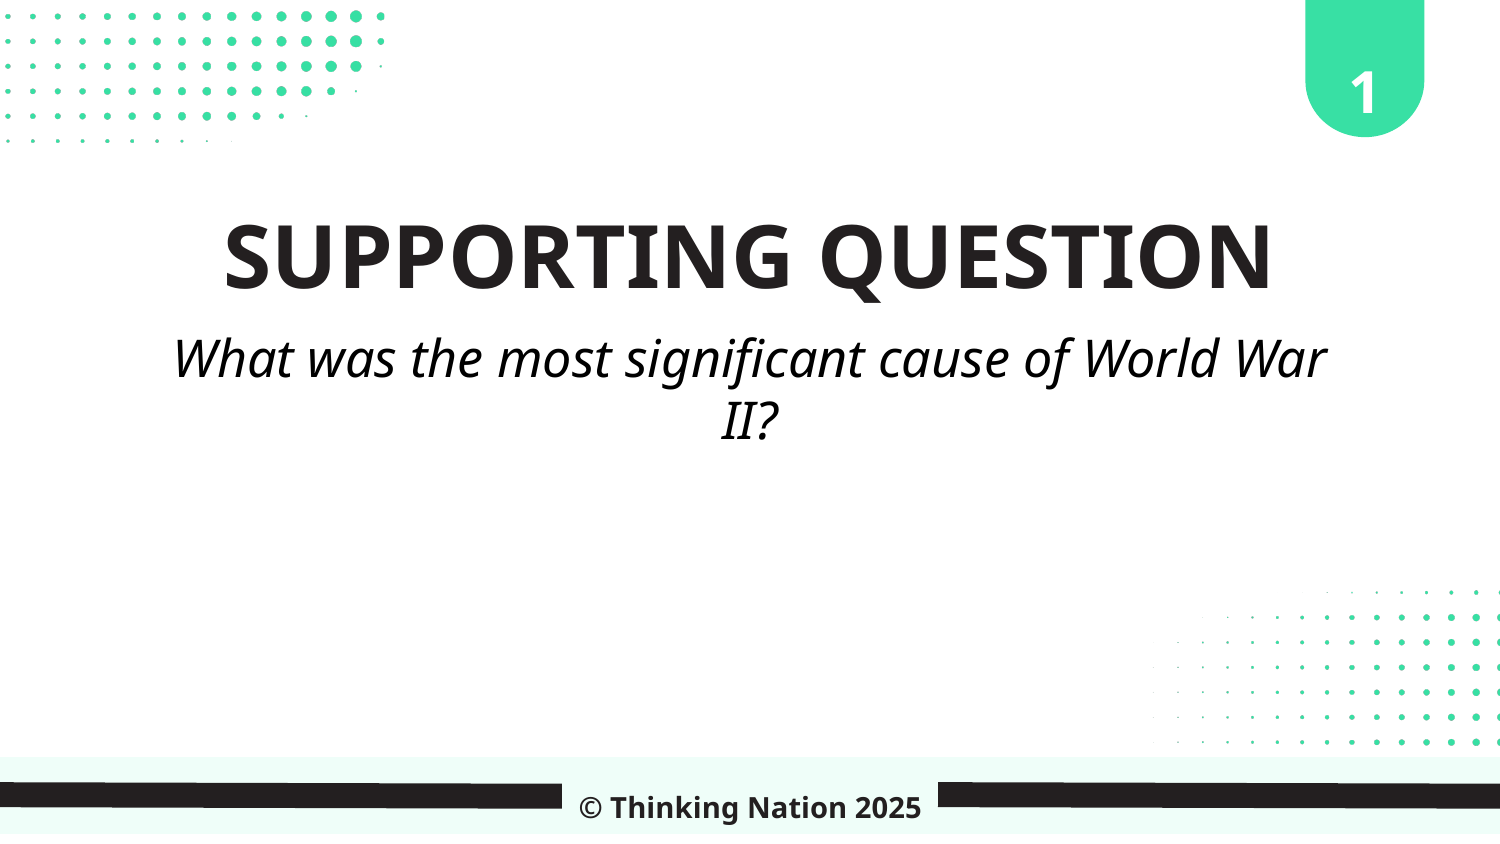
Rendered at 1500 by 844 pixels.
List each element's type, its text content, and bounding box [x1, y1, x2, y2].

text_box [1128, 590, 1500, 755]
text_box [1300, 0, 1430, 138]
text_box [0, 0, 385, 144]
text_box What was the most significant cause of World War II? [146, 324, 1353, 451]
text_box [0, 756, 1500, 835]
text_box SUPPORTING QUESTION [209, 159, 1291, 307]
